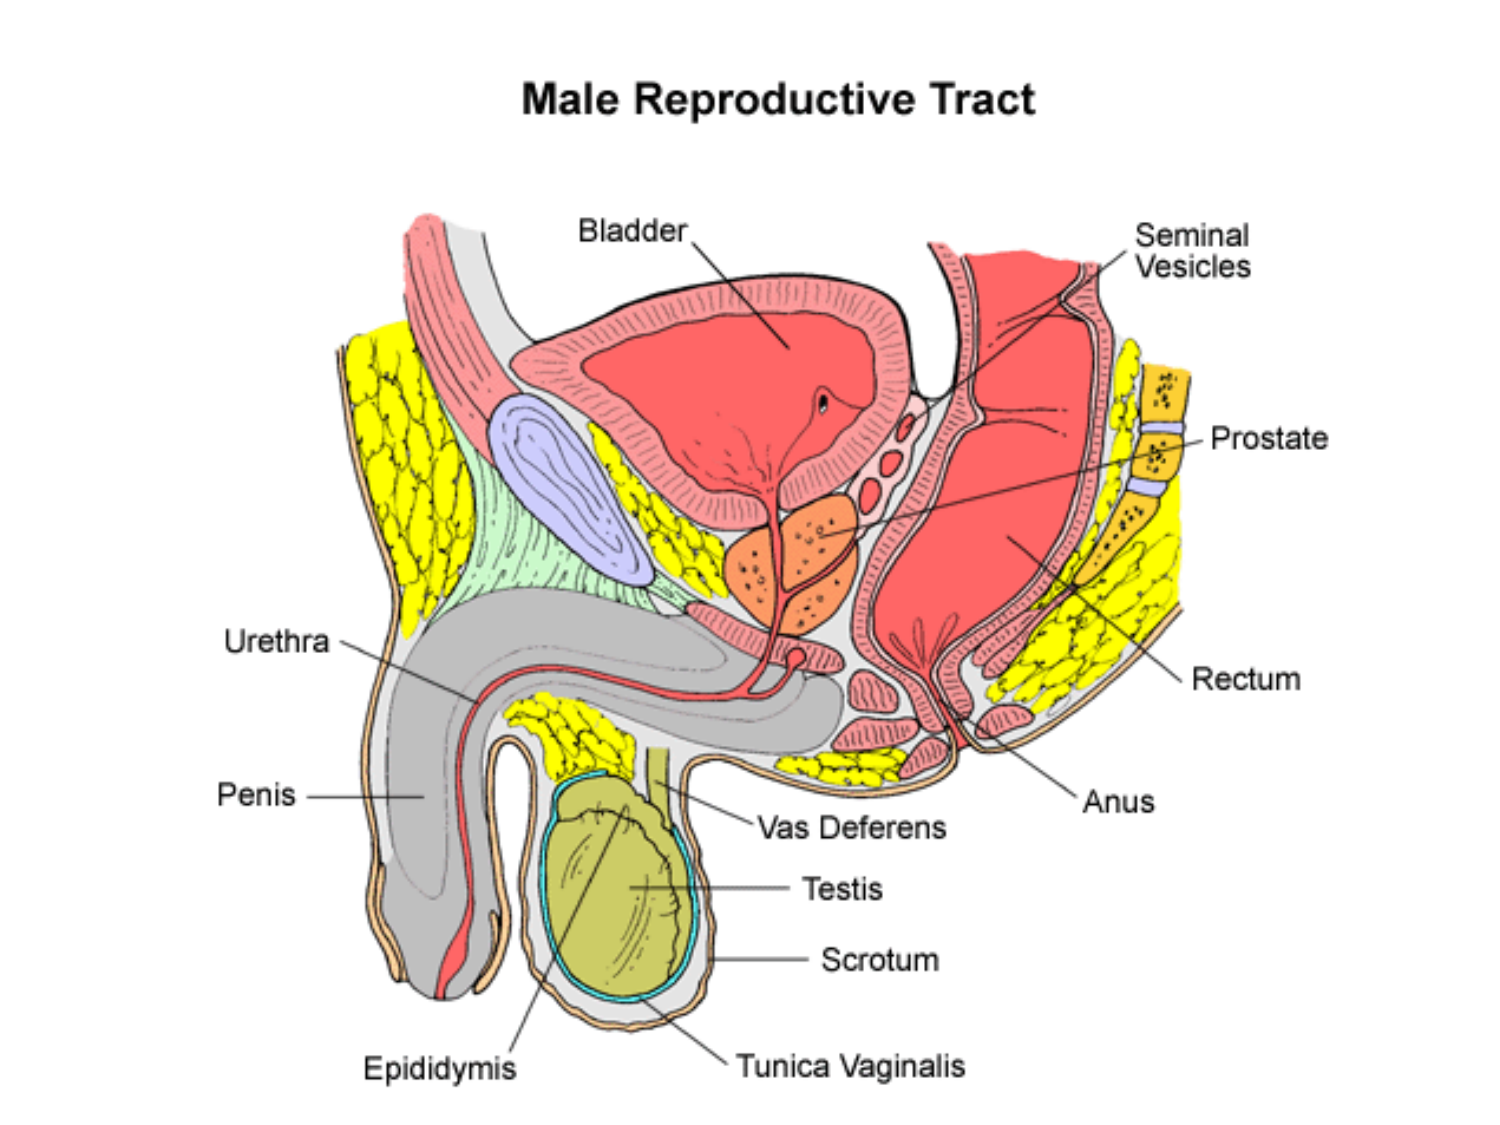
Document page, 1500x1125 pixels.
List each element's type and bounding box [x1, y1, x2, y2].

picture [137, 51, 1388, 1125]
